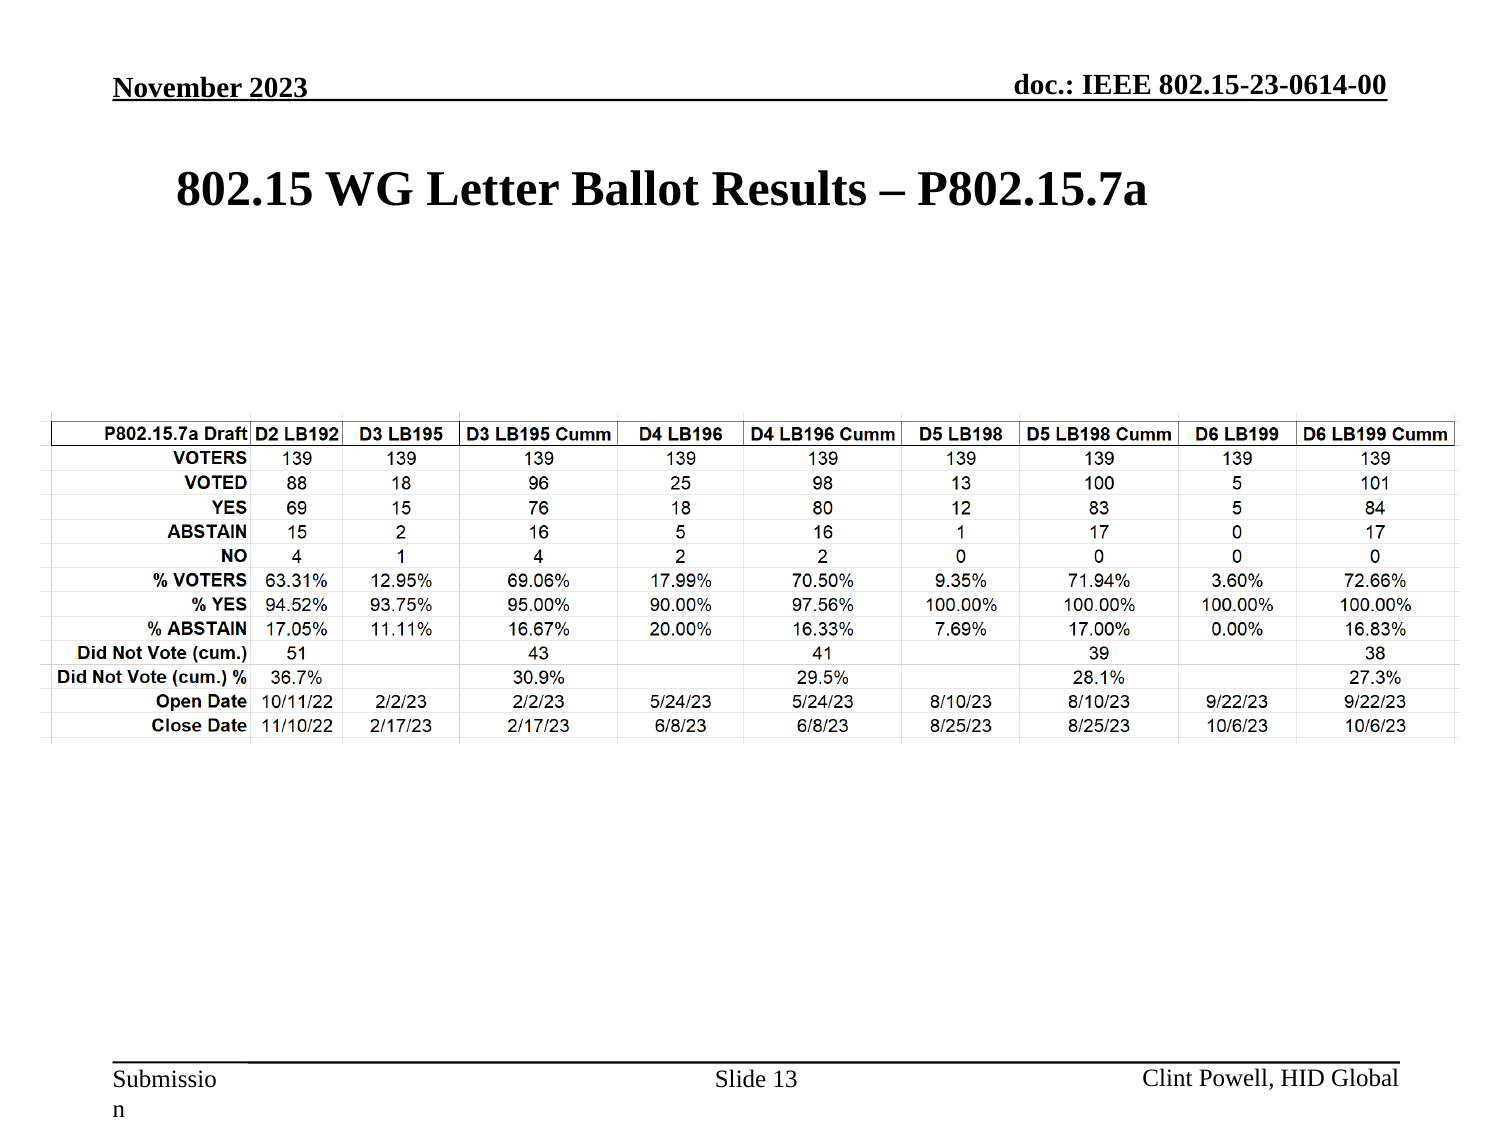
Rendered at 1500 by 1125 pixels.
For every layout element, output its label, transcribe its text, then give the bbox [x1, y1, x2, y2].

text_box 802.15 WG Letter Ballot Results – P802.15.7a [24, 149, 1300, 222]
picture [40, 412, 1460, 744]
slide_number Slide 13 [712, 1062, 800, 1093]
